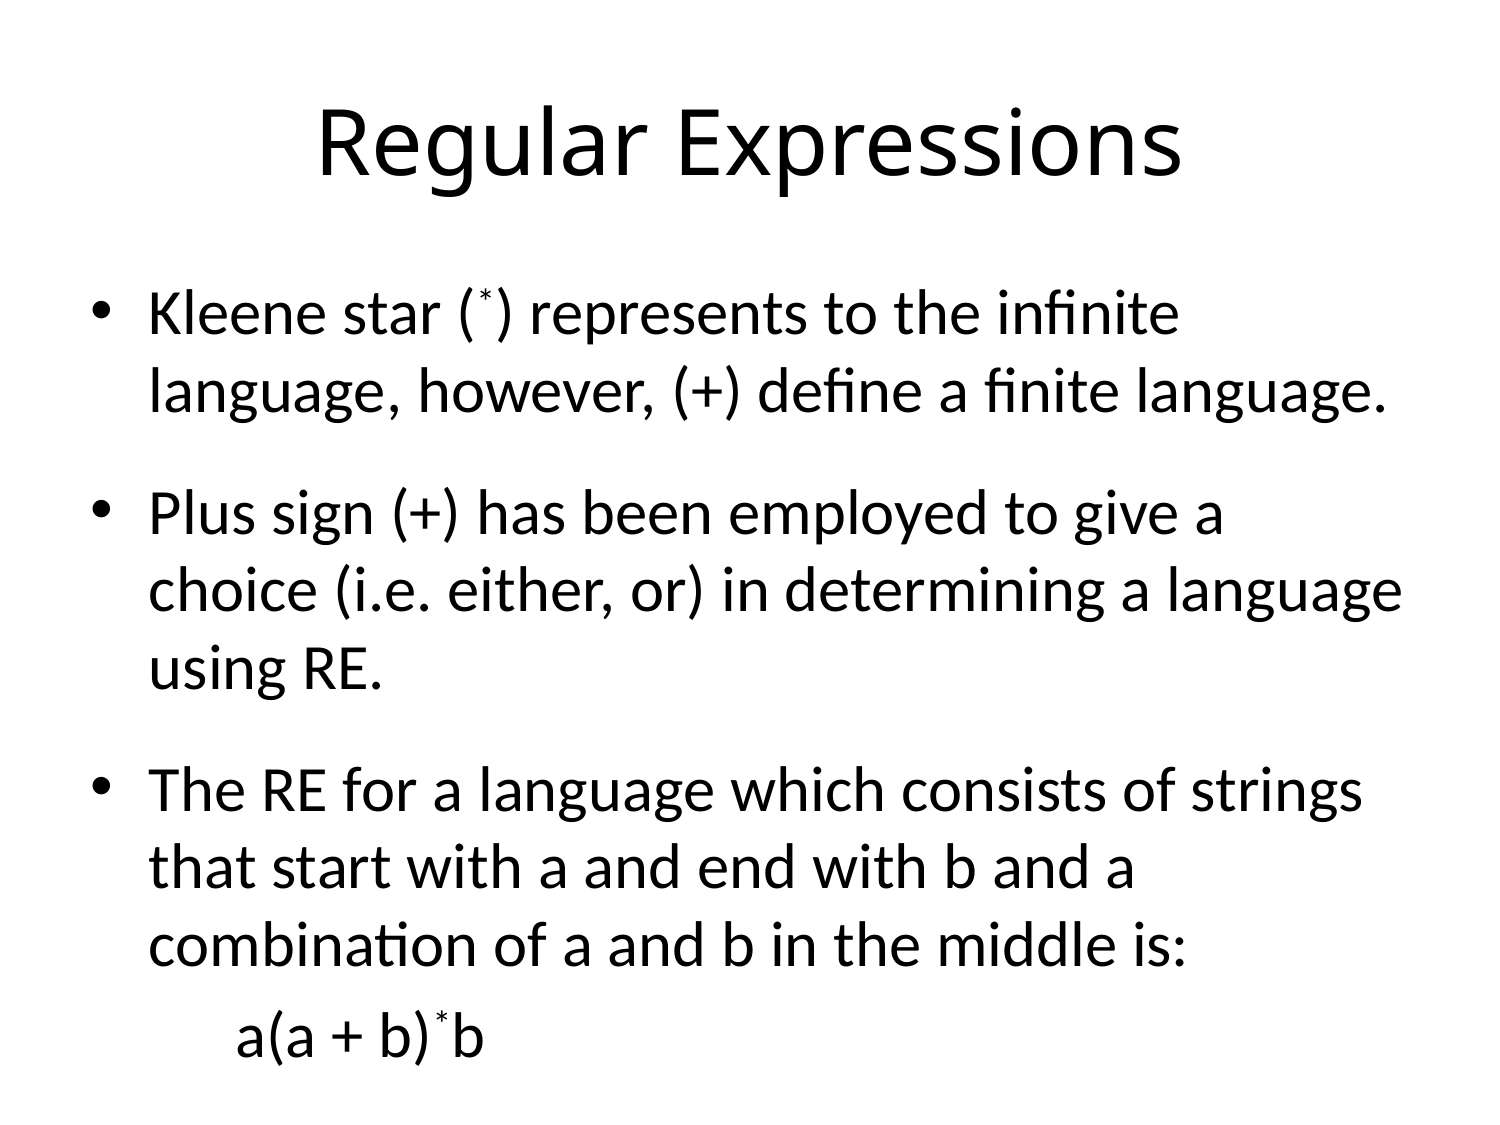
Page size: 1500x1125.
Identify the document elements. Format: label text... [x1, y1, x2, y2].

list Kleene star (*) represents to the infinite language, however, (+) define a finite language. Plus sign (+) has been employed to give a choice (i.e. either, or) in determining a language using RE. The RE for a language which consists of strings that start with a and end with b and a combination of a and b in the middle is: a(a + b)*b [75, 262, 1425, 1088]
title Regular Expressions [75, 45, 1425, 233]
